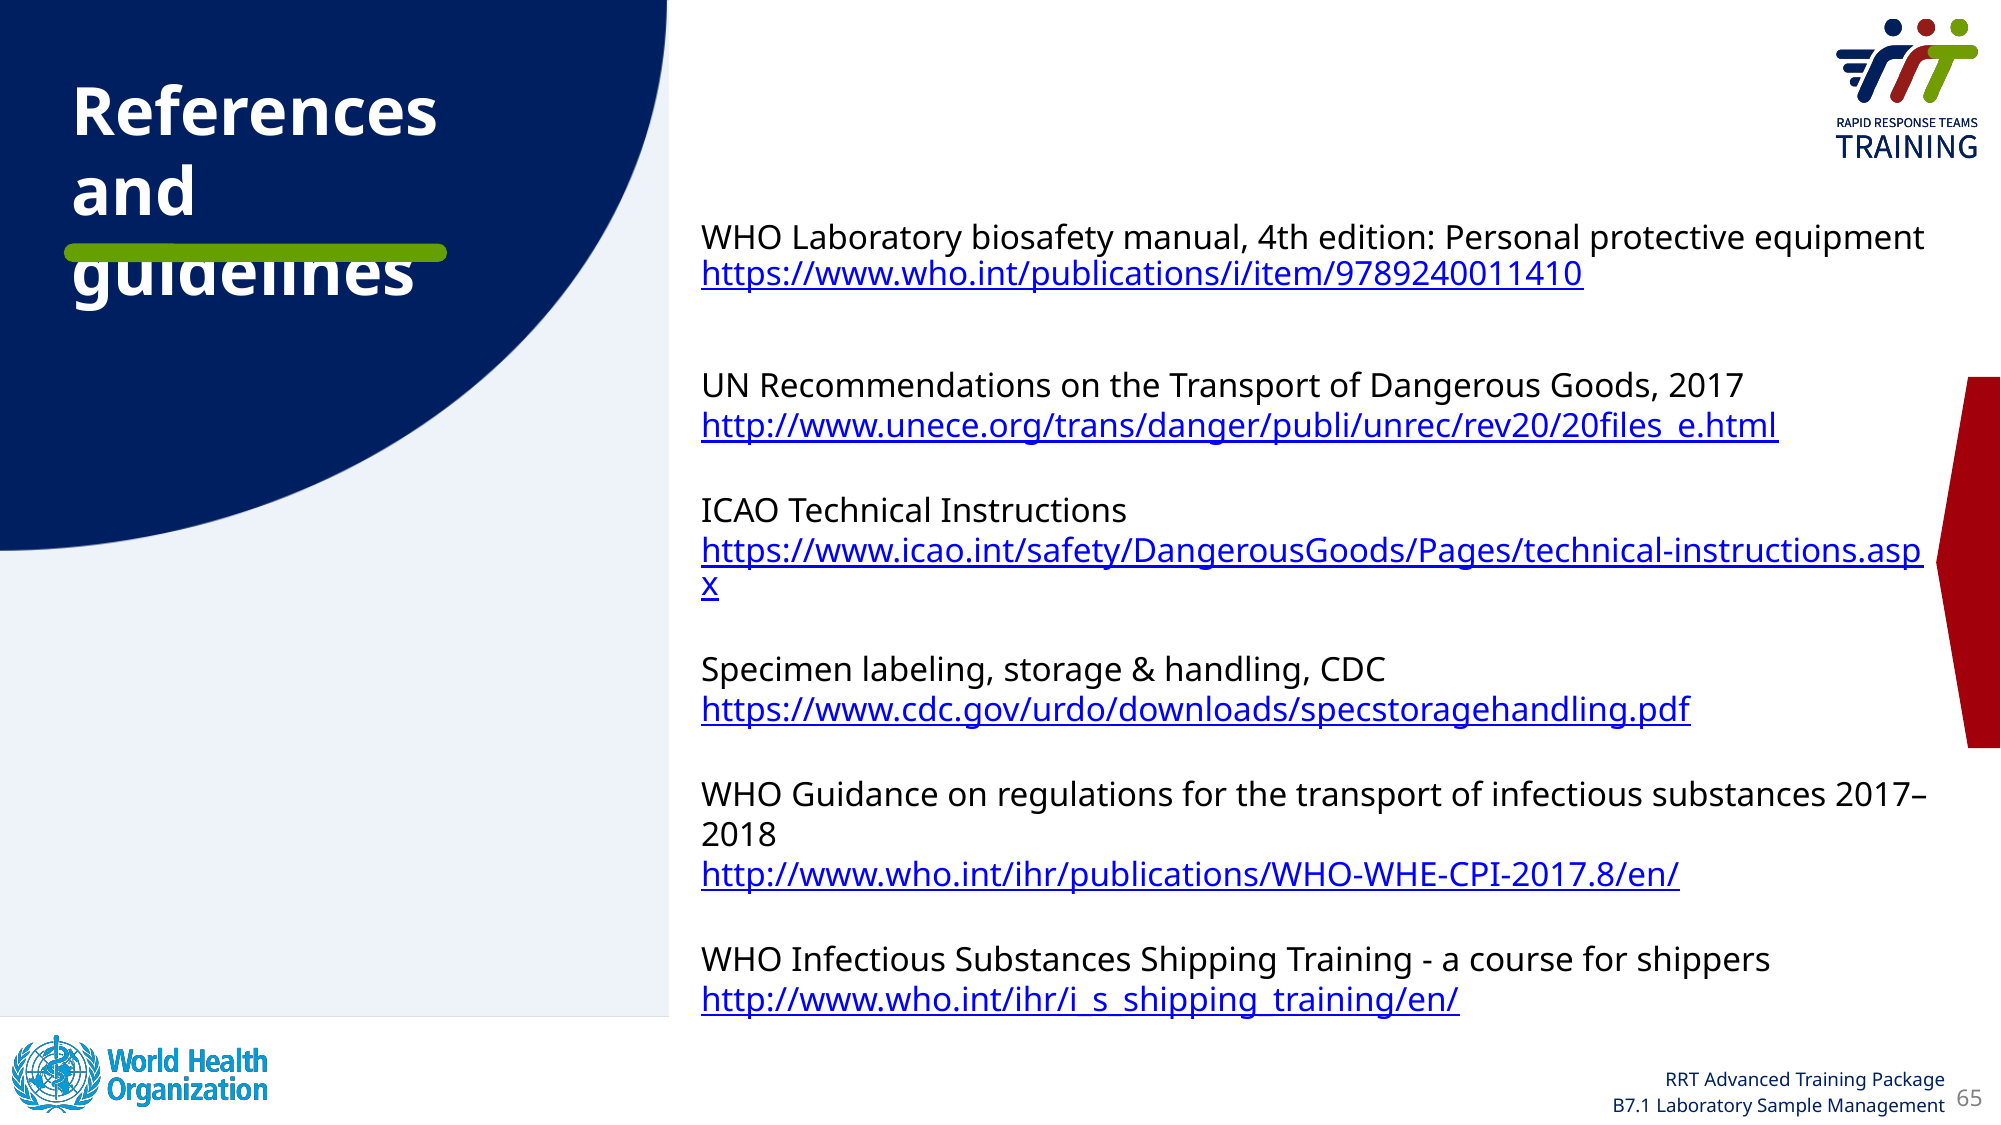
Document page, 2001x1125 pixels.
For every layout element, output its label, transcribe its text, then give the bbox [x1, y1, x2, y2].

picture [34, 1054, 43, 1078]
picture [36, 1088, 78, 1105]
picture [12, 1035, 54, 1068]
picture [12, 1083, 48, 1113]
picture [59, 1035, 267, 1113]
list WHO Laboratory biosafety manual, 4th edition: Personal protective equipment https://www.who.int/publications/i/item/9789240011410 UN Recommendations on the Transport of Dangerous Goods, 2017 http://www.unece.org/trans/danger/publi/unrec/rev20/20files_e.html ICAO Technical Instructions https://www.icao.int/safety/DangerousGoods/Pages/technical-instructions.aspx Specimen labeling, storage & handling, CDC https://www.cdc.gov/urdo/downloads/specstoragehandling.pdf WHO Guidance on regulations for the transport of infectious substances 2017–2018 http://www.who.int/ihr/publications/WHO-WHE-CPI-2017.8/en/ WHO Infectious Substances Shipping Training - a course for shippers http://www.who.int/ihr/i_s_shipping_training/en/ [700, 184, 1937, 941]
picture [46, 1056, 54, 1062]
picture [71, 1053, 90, 1091]
picture [1835, 19, 1978, 167]
picture [22, 1062, 26, 1077]
picture [50, 1108, 62, 1113]
picture [0, 0, 669, 1018]
picture [24, 1054, 36, 1087]
picture [40, 1062, 47, 1070]
picture [30, 1083, 37, 1091]
